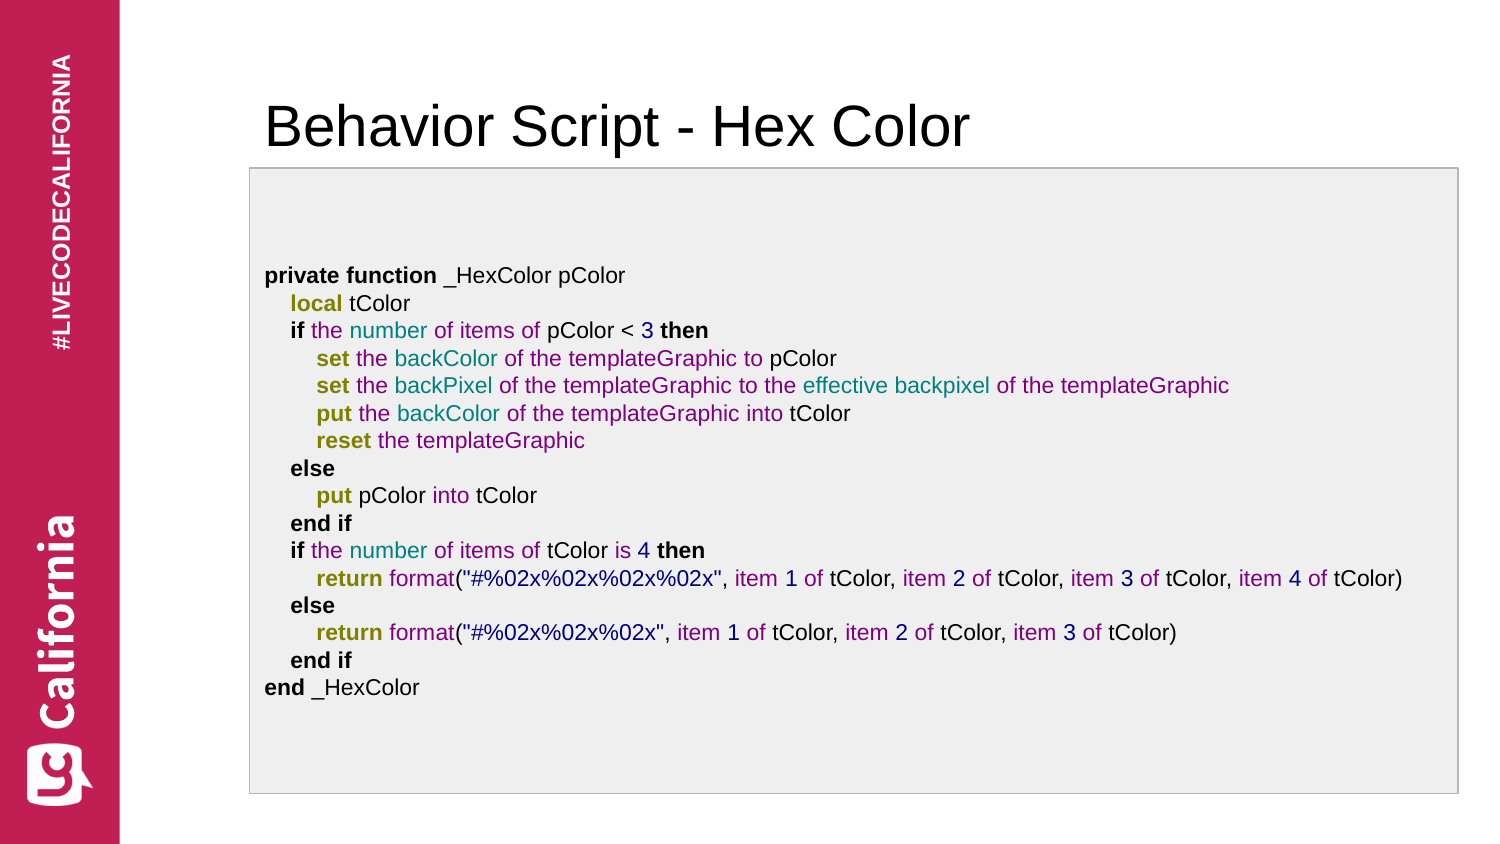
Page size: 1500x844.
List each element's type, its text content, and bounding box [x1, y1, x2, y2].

title Behavior Script - Hex Color [249, 72, 1417, 167]
picture [0, 0, 120, 844]
text_box private function _HexColor pColor local tColor if the number of items of pColor < 3 then set the backColor of the templateGraphic to pColor set the backPixel of the templateGraphic to the effective backpixel of the templateGraphic put the backColor of the templateGraphic into tColor reset the templateGraphic else put pColor into tColor end if if the number of items of tColor is 4 then return format("#%02x%02x%02x%02x", item 1 of tColor, item 2 of tColor, item 3 of tColor, item 4 of tColor) else return format("#%02x%02x%02x", item 1 of tColor, item 2 of tColor, item 3 of tColor) end if end _HexColor [249, 167, 1459, 794]
